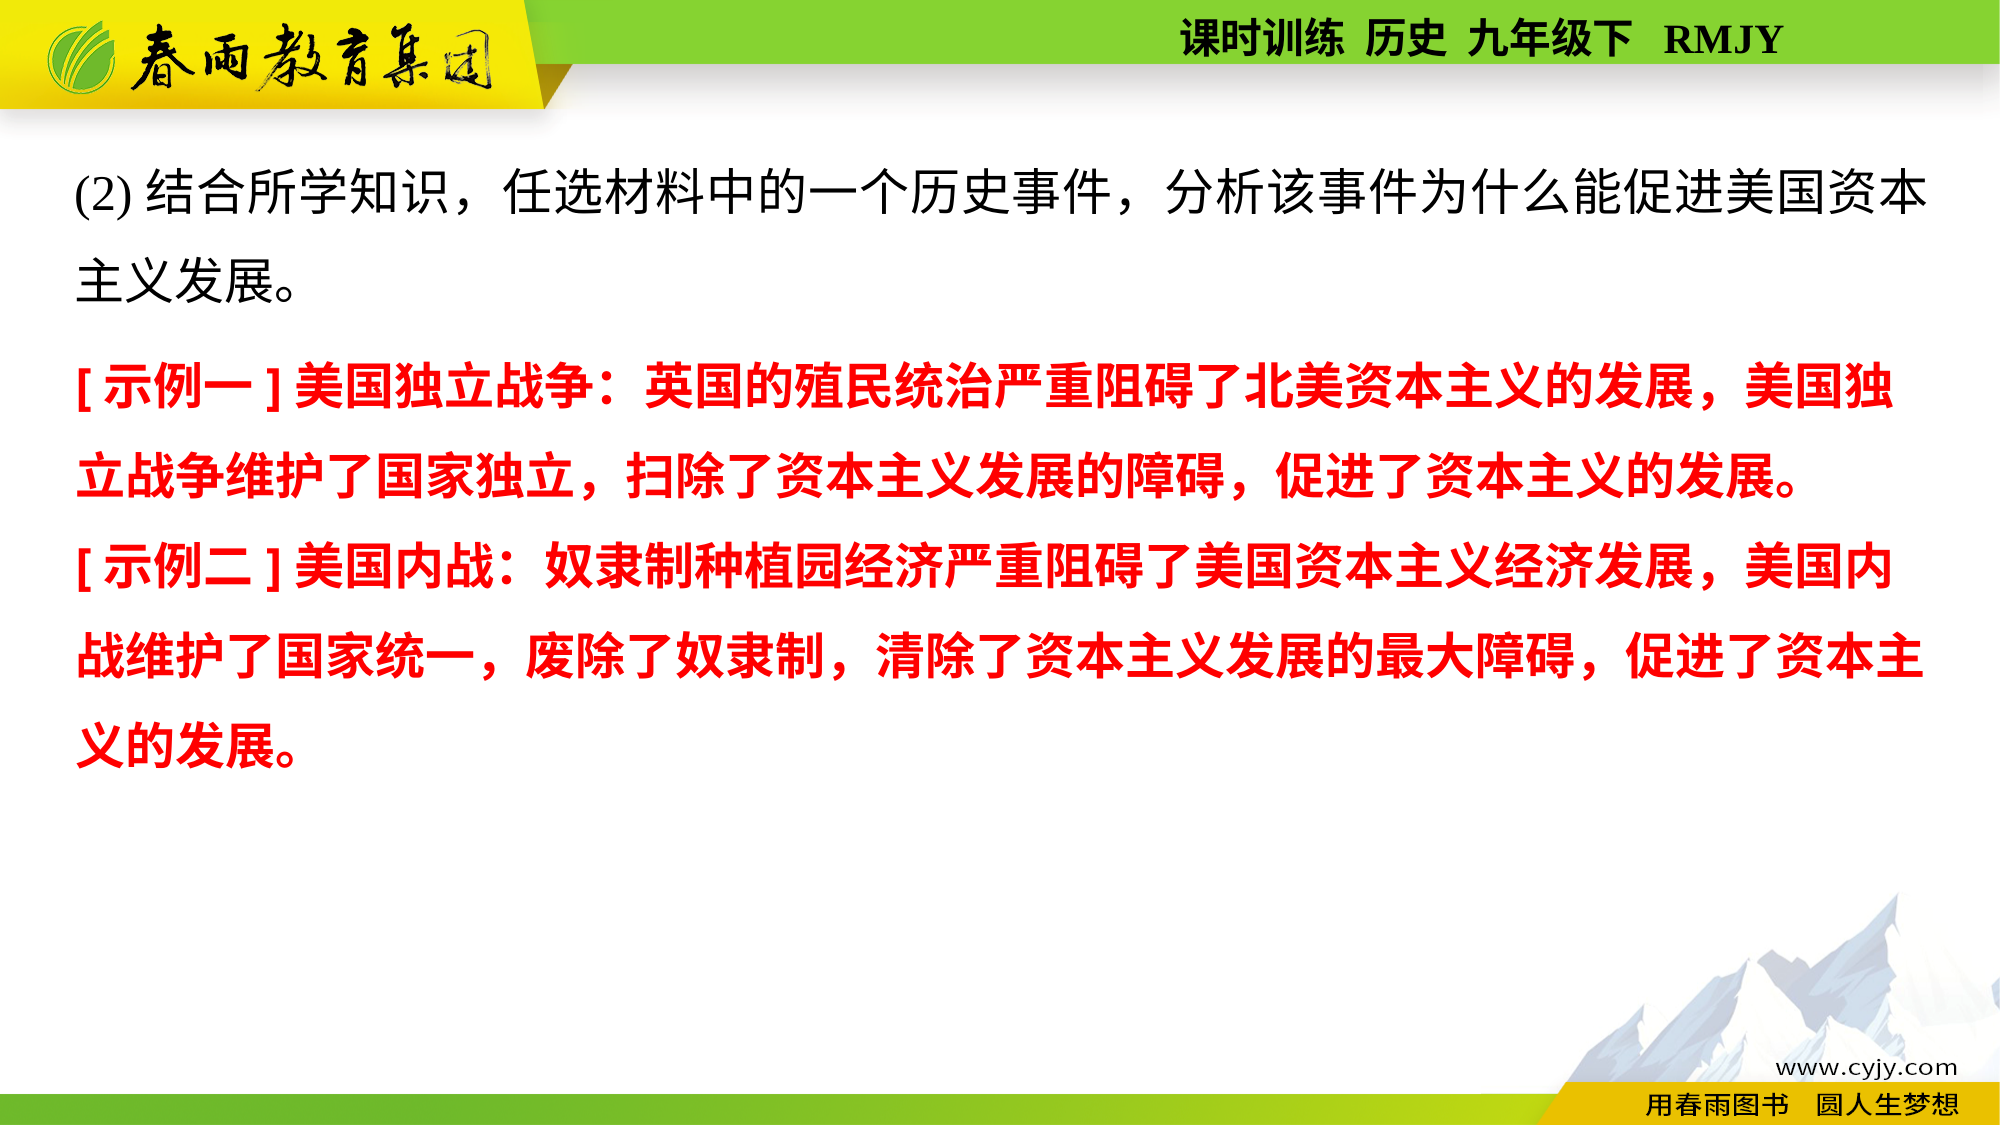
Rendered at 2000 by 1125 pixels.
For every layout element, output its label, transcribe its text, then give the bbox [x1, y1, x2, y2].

list (2)结合所学知识，任选材料中的一个历史事件，分析该事件为什么能促进美国资本主义发展。 [59, 122, 1944, 308]
text_box [示例一]美国独立战争：英国的殖民统治严重阻碍了北美资本主义的发展，美国独立战争维护了国家独立，扫除了资本主义发展的障碍，促进了资本主义的发展。 [示例二]美国内战：奴隶制种植园经济严重阻碍了美国资本主义经济发展，美国内战维护了国家统一，废除了奴隶制，清除了资本主义发展的最大障碍，促进了资本主义的发展。 [60, 317, 1945, 783]
picture [0, 0, 2000, 1125]
